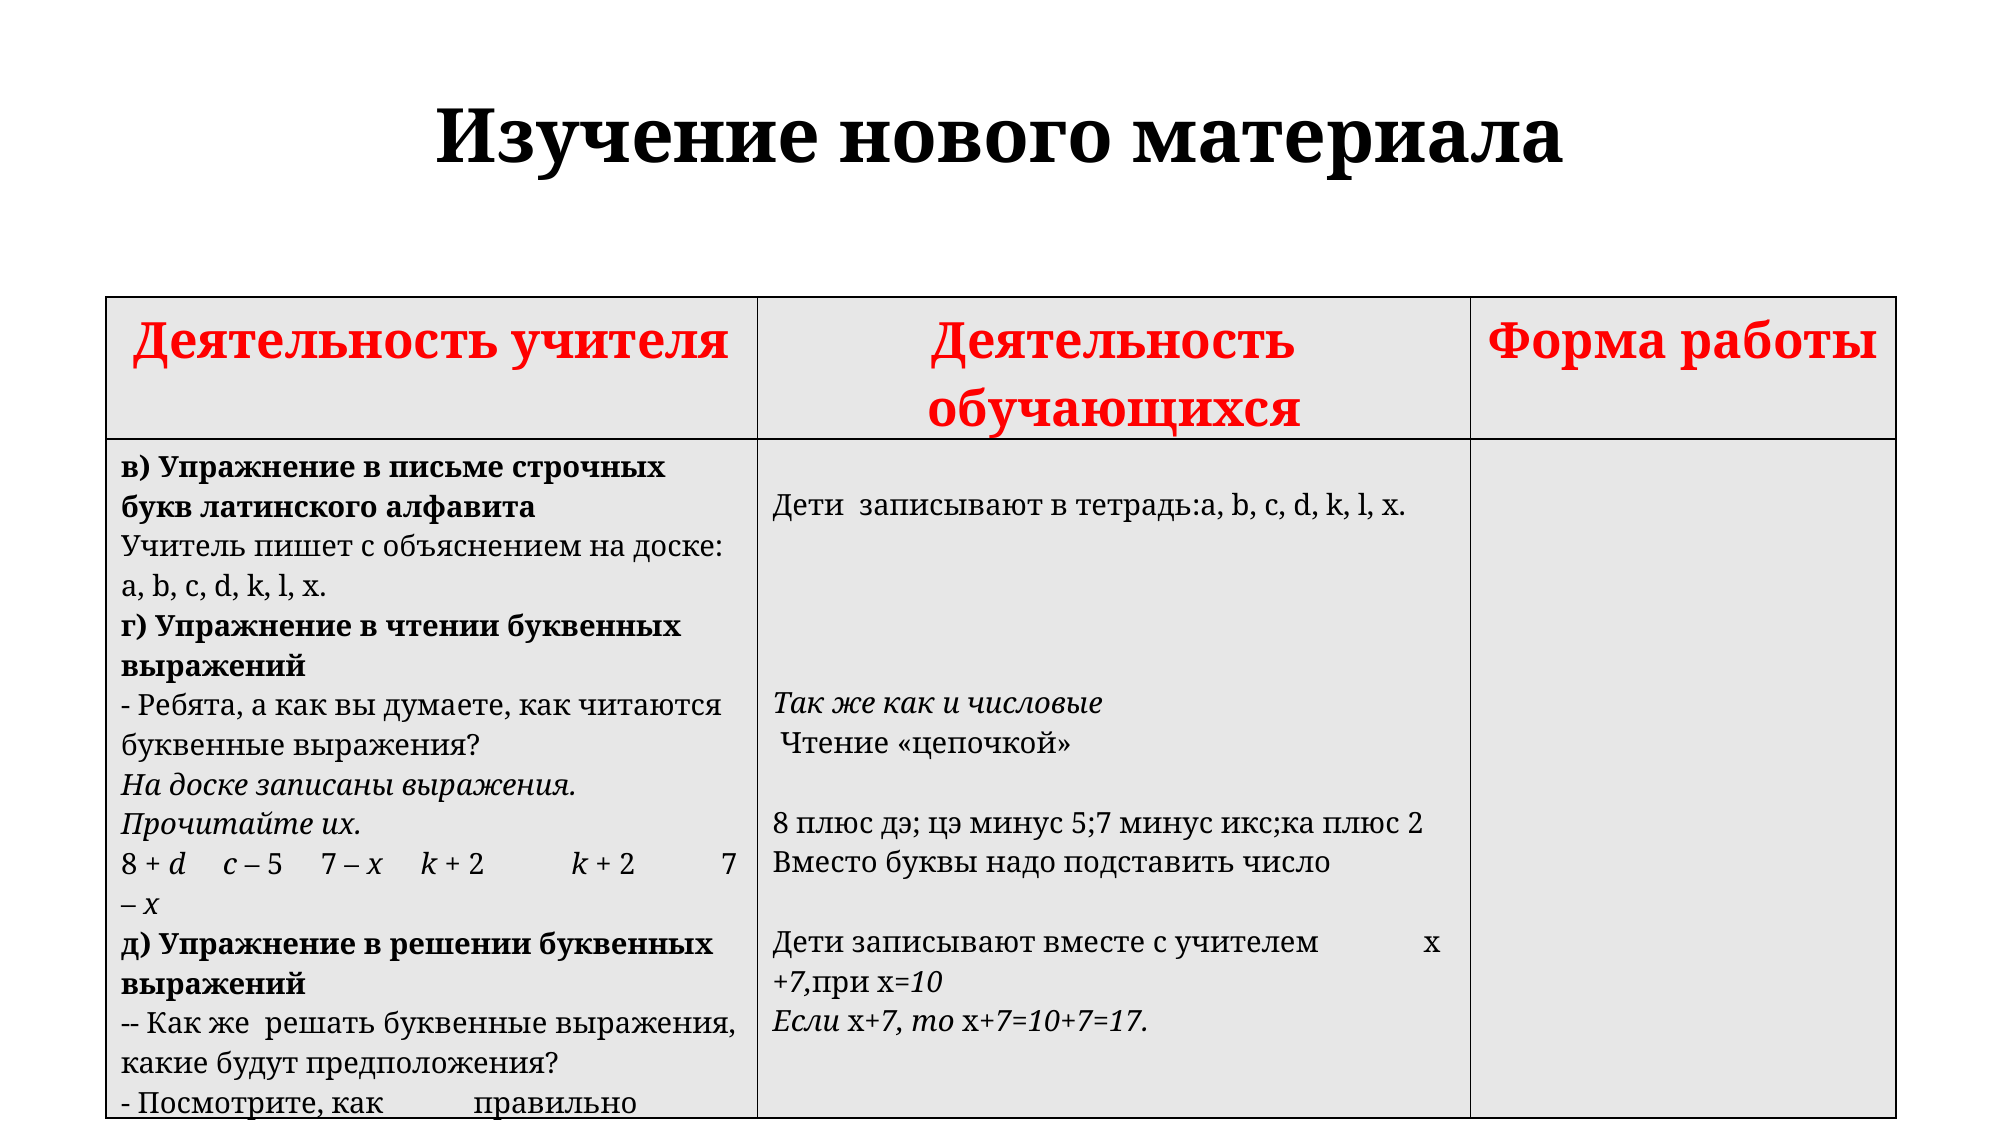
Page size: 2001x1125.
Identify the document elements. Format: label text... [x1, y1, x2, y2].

text_box Изучение нового материала [218, 79, 1784, 275]
table_header Форма работы [1471, 298, 1895, 438]
table_cell Дети записывают в тетрадь:a, b, c, d, k, l, x. Так же как и числовые Чтение «цепочкой» 8 плюс дэ; цэ минус 5;7 минус икс;ка плюс 2 Вместо буквы надо подставить число Дети записывают вместе с учителем х +7,при х=10 Если х+7, то х+7=10+7=17. [758, 440, 1470, 1117]
table_cell в) Упражнение в письме строчных букв латинского алфавита Учитель пишет с объяснением на доске: a, b, c, d, k, l, x. г) Упражнение в чтении буквенных выражений - Ребята, а как вы думаете, как читаются буквенные выражения? На доске записаны выражения. Прочитайте их. 8 + d с – 5 7 – х k + 2 k + 2 7 – х д) Упражнение в решении буквенных выражений -- Как же решать буквенные выражения, какие будут предположения? - Посмотрите, как правильно оформлять запись при нахождении значений буквенных выражений. [107, 440, 757, 1117]
table_header Деятельность обучающихся [758, 298, 1470, 438]
table_cell [1471, 440, 1895, 1117]
table_header Деятельность учителя [107, 298, 757, 438]
